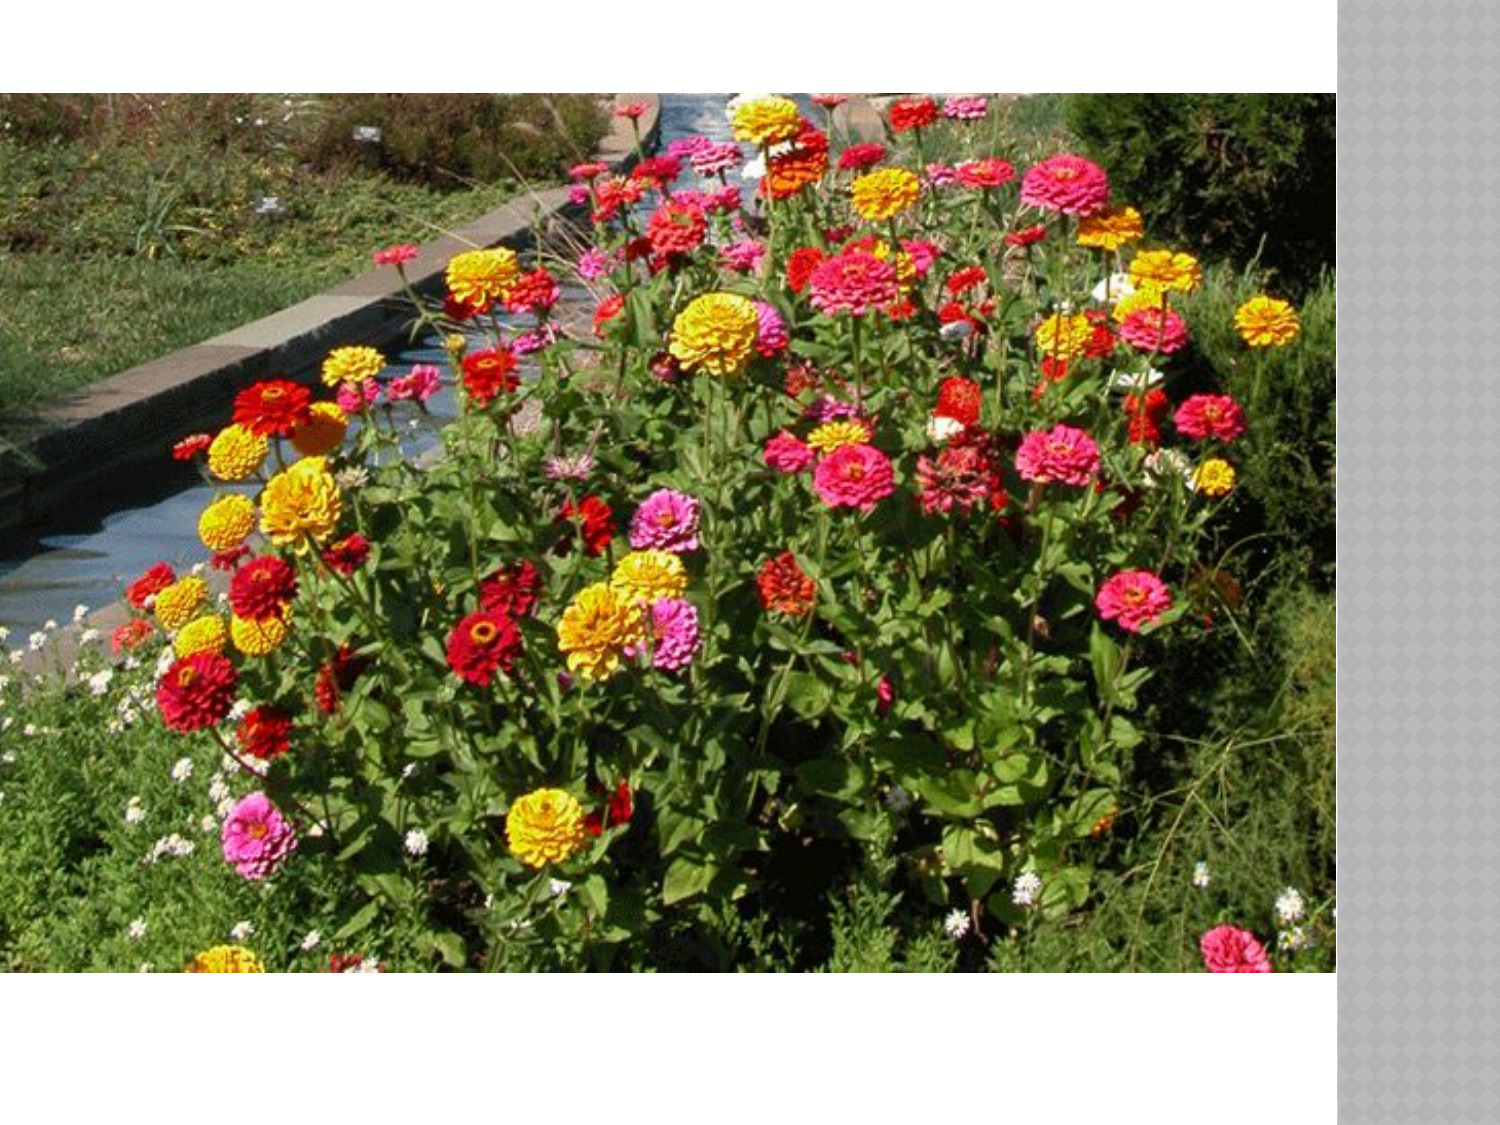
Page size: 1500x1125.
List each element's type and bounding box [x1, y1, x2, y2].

list [0, 93, 1337, 974]
